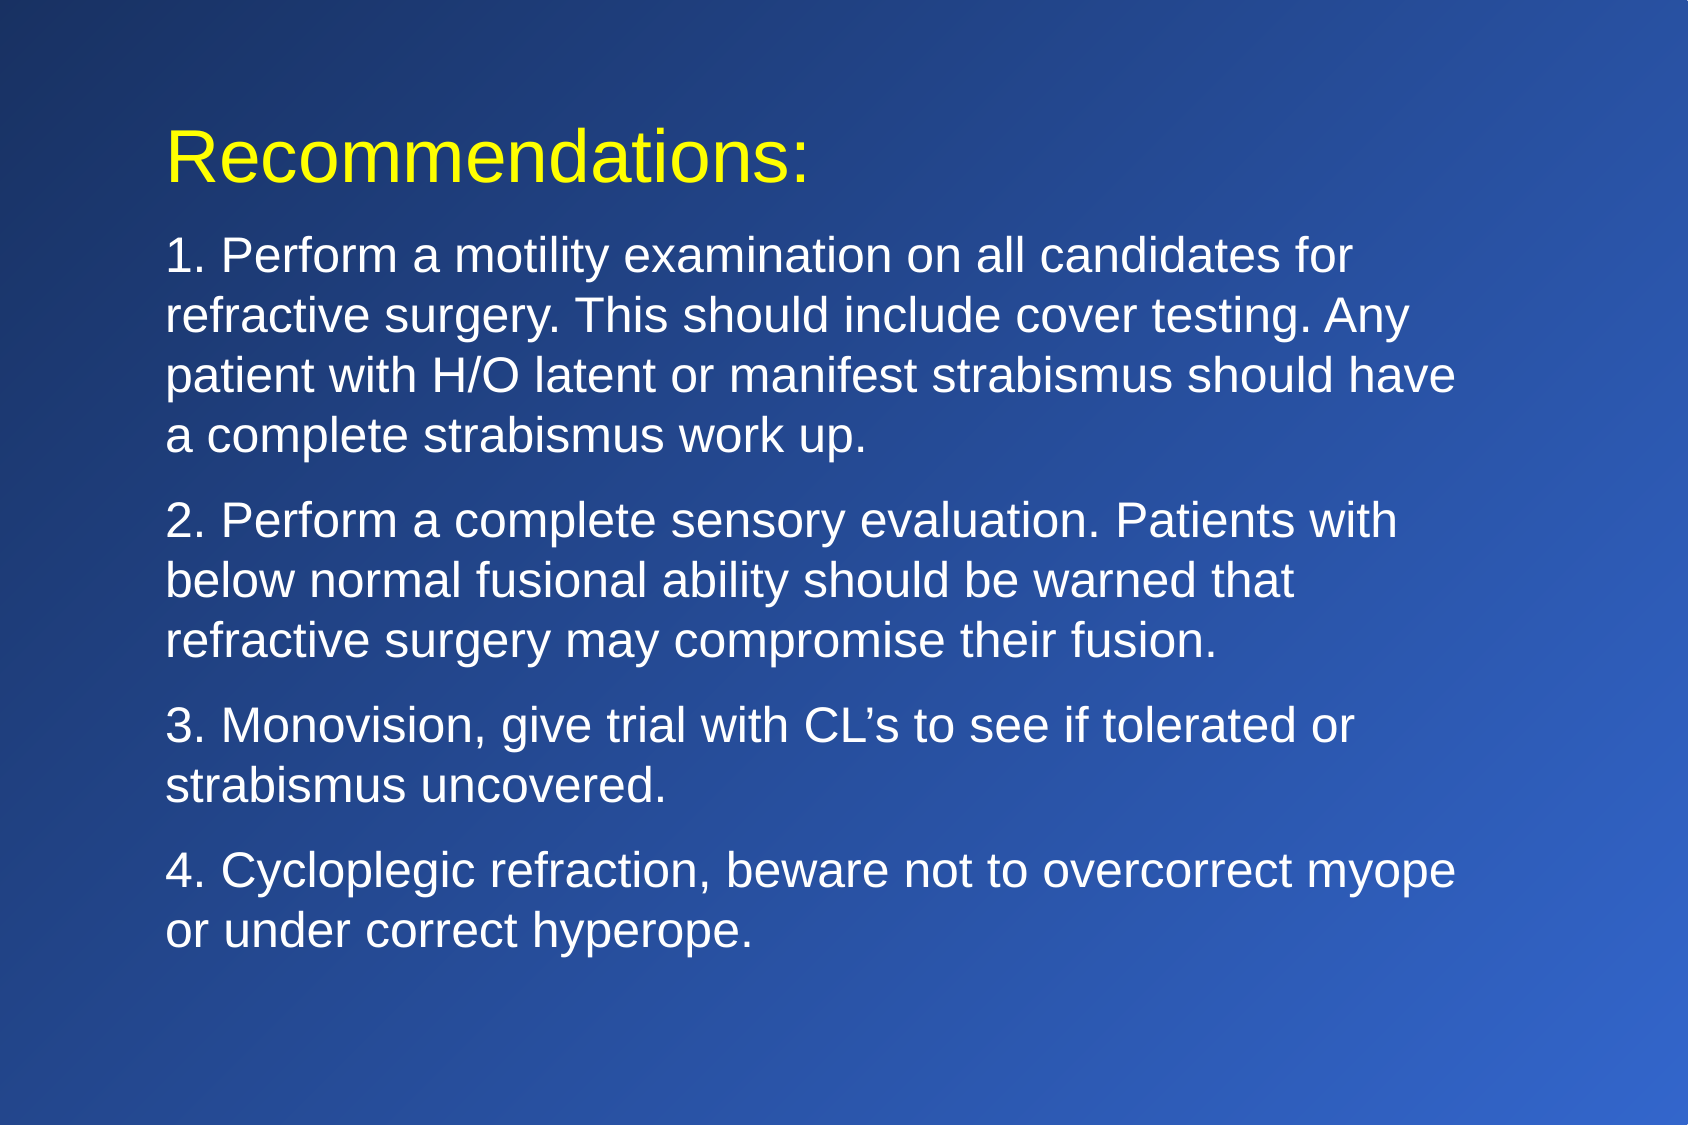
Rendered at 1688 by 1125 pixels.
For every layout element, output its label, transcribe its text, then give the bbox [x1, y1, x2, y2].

text_box Recommendations: 1. Perform a motility examination on all candidates for refractive surgery. This should include cover testing. Any patient with H/O latent or manifest strabismus should have a complete strabismus work up. 2. Perform a complete sensory evaluation. Patients with below normal fusional ability should be warned that refractive surgery may compromise their fusion. 3. Monovision, give trial with CL’s to see if tolerated or strabismus uncovered. 4. Cycloplegic refraction, beware not to overcorrect myope or under correct hyperope. [149, 99, 1500, 1050]
